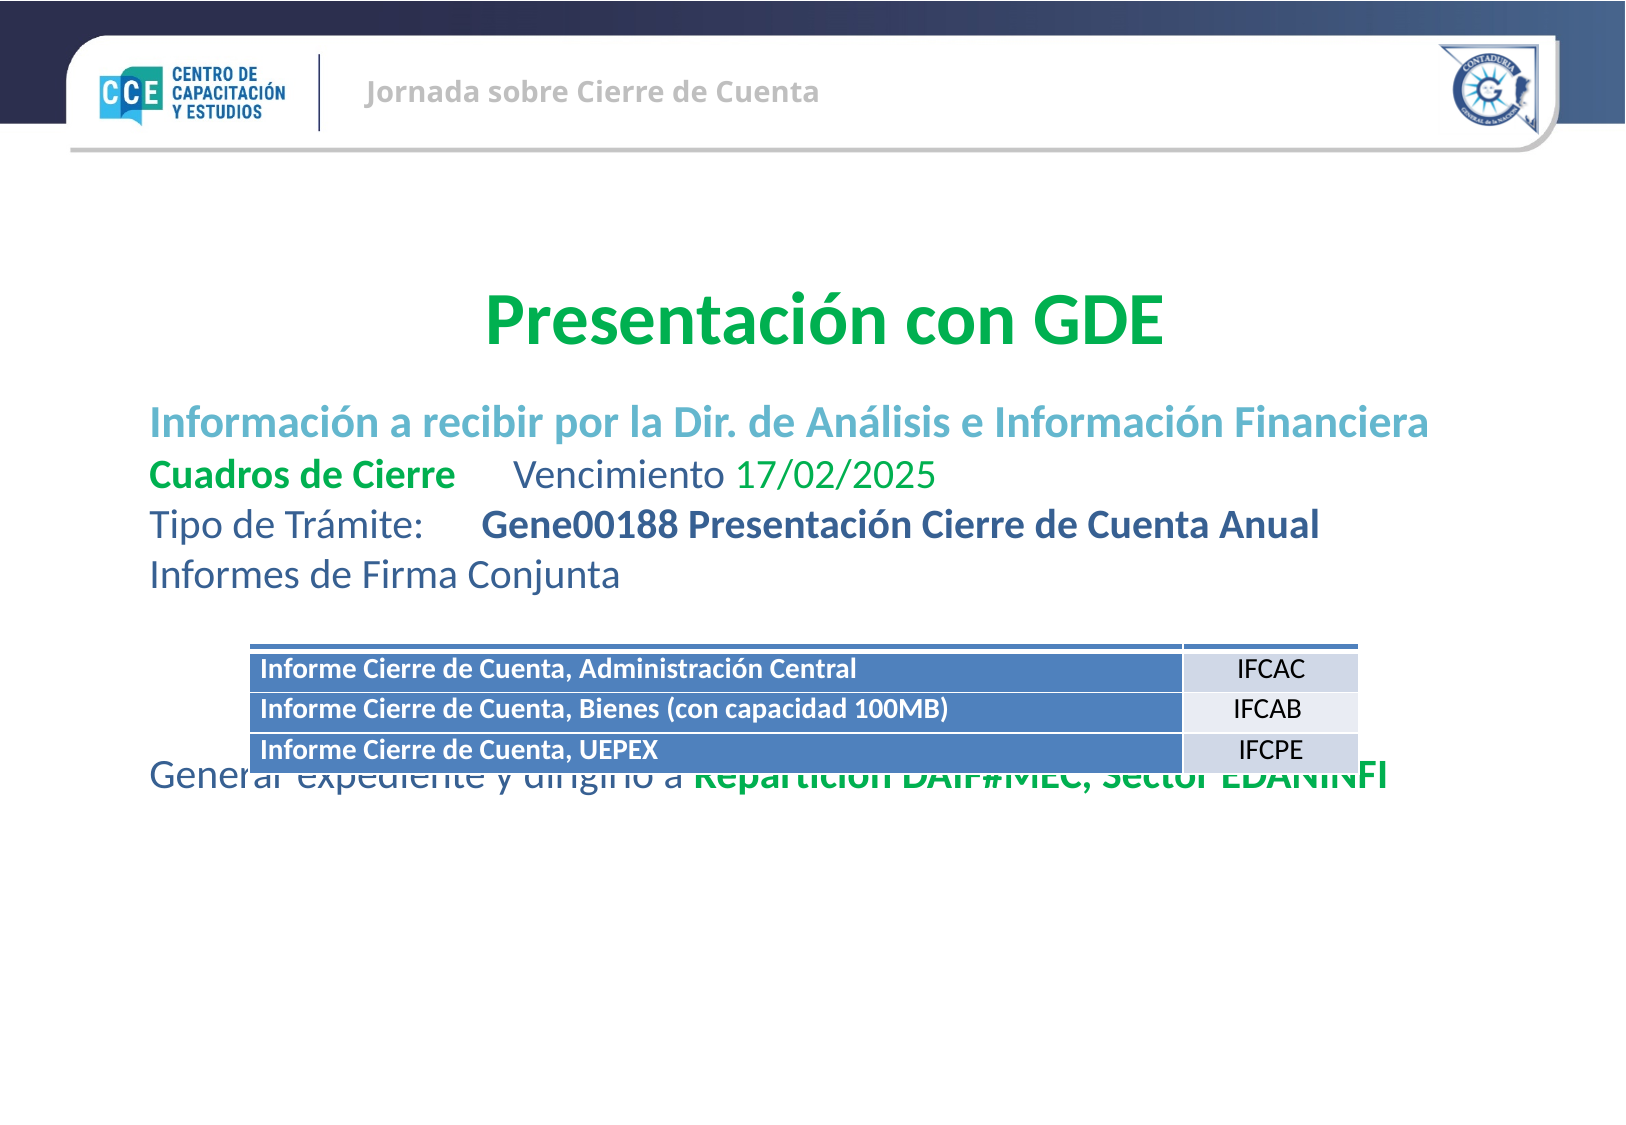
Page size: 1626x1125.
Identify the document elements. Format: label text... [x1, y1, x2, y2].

table_header [250, 644, 1182, 649]
table_cell Informe Cierre de Cuenta, Administración Central [250, 654, 1182, 692]
list Información a recibir por la Dir. de Análisis e Información Financiera Cuadros de Cierre Vencimiento 17/02/2025 Tipo de Trámite: Gene00188 Presentación Cierre de Cuenta Anual Informes de Firma Conjunta Generar expediente y dirigirlo a Repartición DAIF#MEC, Sector EDANINFI [134, 384, 1518, 902]
table_cell Informe Cierre de Cuenta, Bienes (con capacidad 100MB) [250, 693, 1182, 732]
title Presentación con GDE [151, 261, 1501, 349]
table_cell IFCPE [1184, 734, 1358, 773]
table_header [1184, 644, 1358, 649]
picture [0, 1, 1625, 156]
table_cell IFCAC [1184, 654, 1358, 692]
table_cell IFCAB [1184, 693, 1358, 732]
table_cell Informe Cierre de Cuenta, UEPEX [250, 734, 1182, 773]
